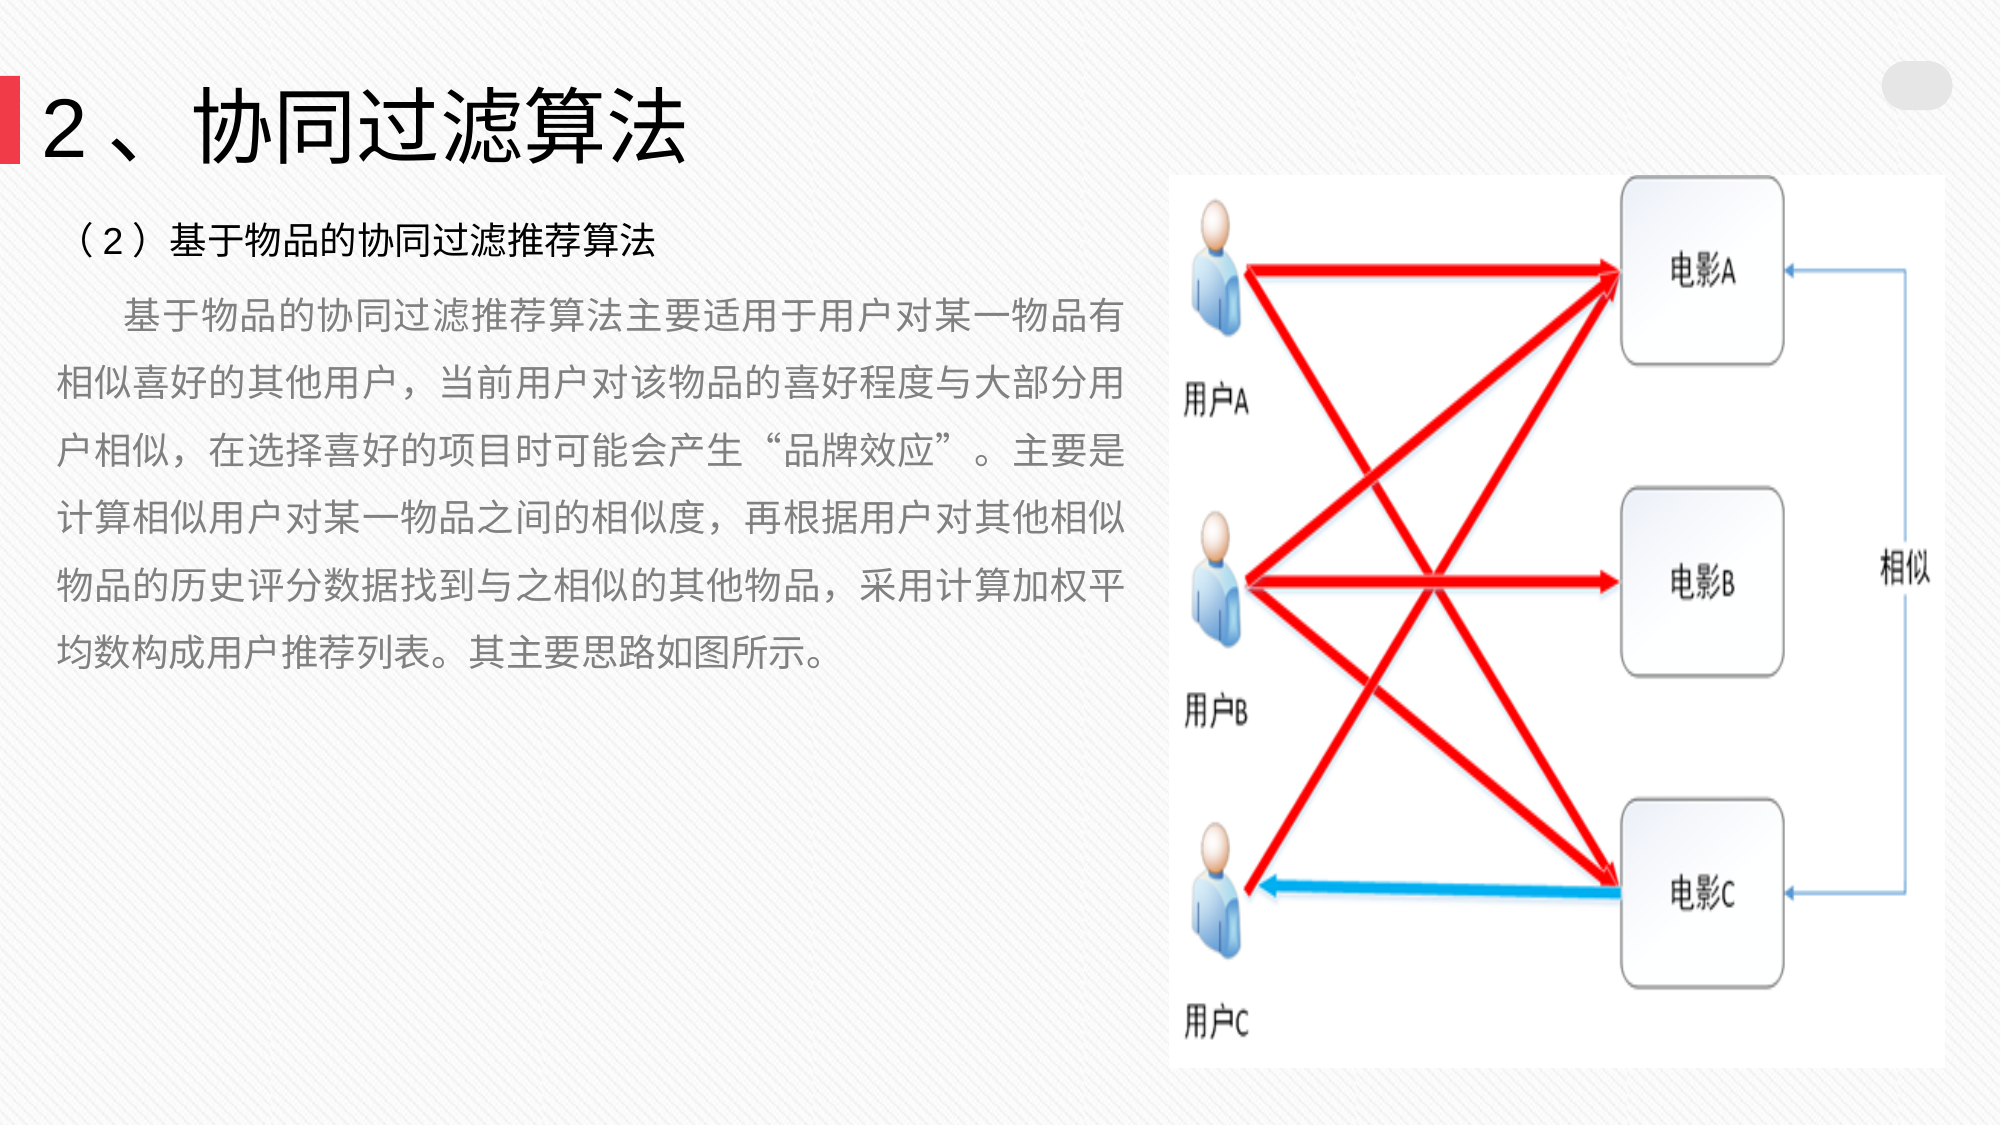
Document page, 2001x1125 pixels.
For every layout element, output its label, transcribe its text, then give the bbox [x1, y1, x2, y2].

text_box （2）基于物品的协同过滤推荐算法 基于物品的协同过滤推荐算法主要适用于用户对某一物品有相似喜好的其他用户，当前用户对该物品的喜好程度与大部分用户相似，在选择喜好的项目时可能会产生“品牌效应”。主要是计算相似用户对某一物品之间的相似度，再根据用户对其他相似物品的历史评分数据找到与之相似的其他物品，采用计算加权平均数构成用户推荐列表。其主要思路如图所示。 [41, 187, 1142, 682]
list 2、协同过滤算法 [41, 75, 1836, 186]
picture [0, 0, 2001, 1125]
